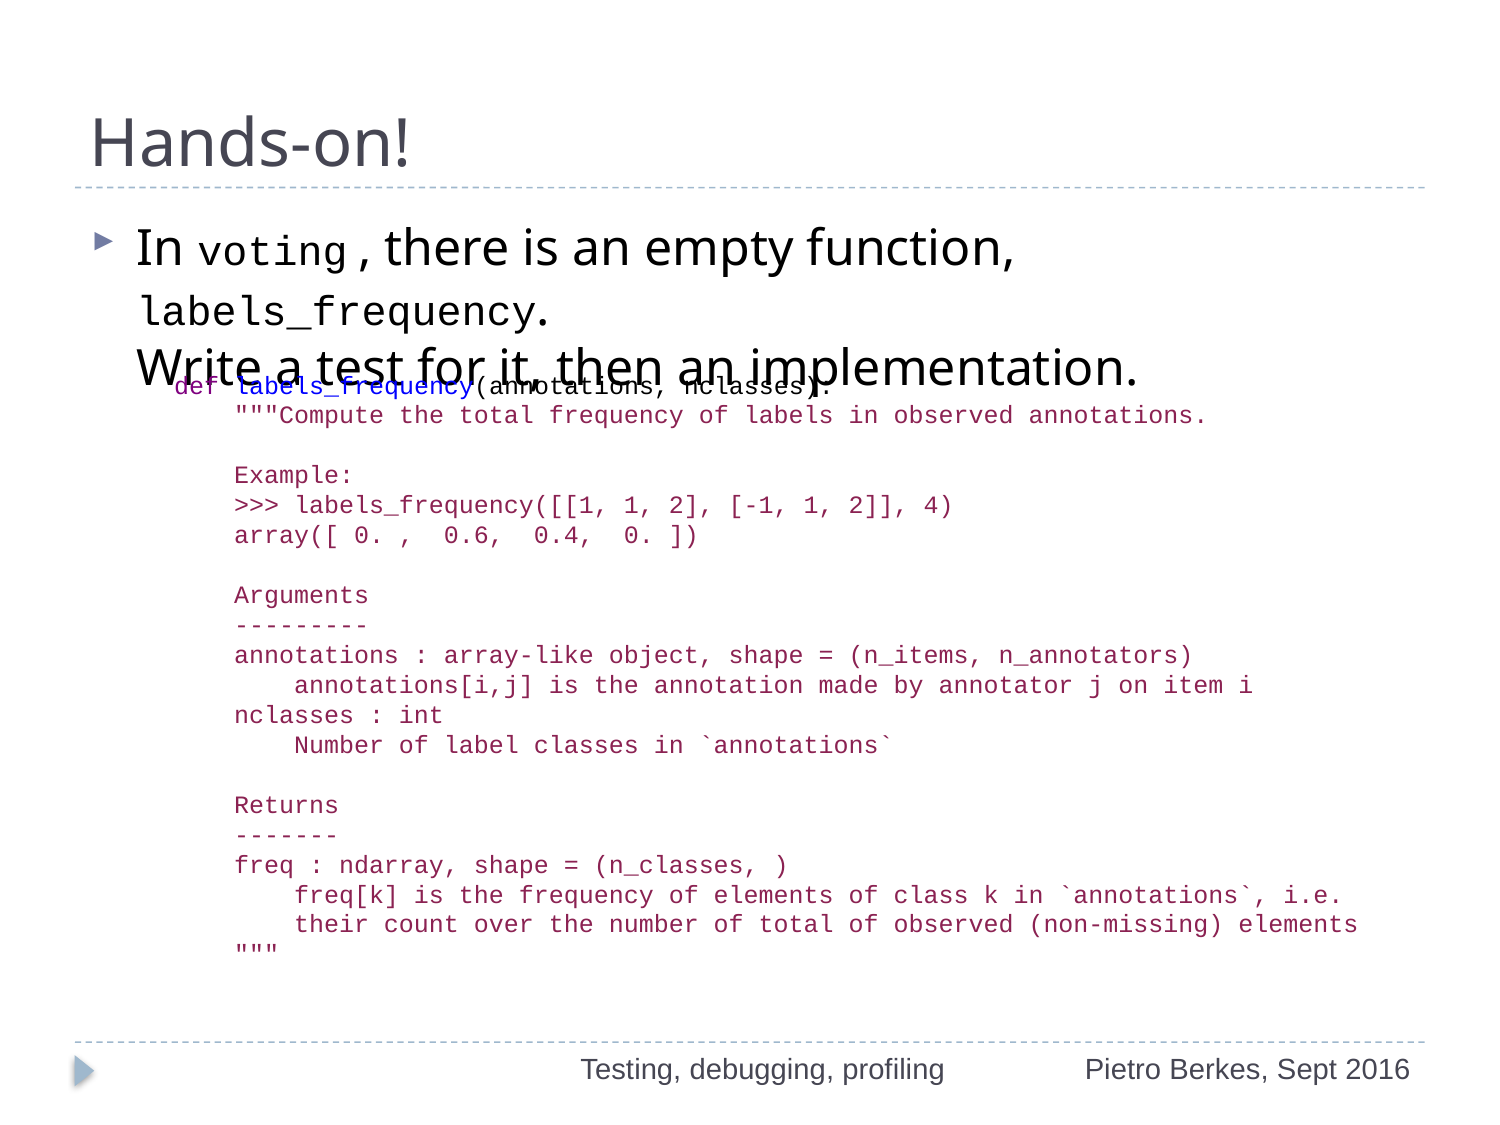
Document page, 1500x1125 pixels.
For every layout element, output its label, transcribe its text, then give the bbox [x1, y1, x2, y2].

list In voting , there is an empty function, labels_frequency. Write a test for it, then an implementation. [76, 208, 1427, 1019]
title Hands-on! [75, 24, 1425, 188]
footer Testing, debugging, profiling [475, 1042, 1051, 1103]
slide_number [1051, 1042, 1426, 1103]
text_box def labels_frequency(annotations, nclasses): """Compute the total frequency of labels in observed annotations. Example: >>> labels_frequency([[1, 1, 2], [-1, 1, 2]], 4) array([ 0. , 0.6, 0.4, 0. ]) Arguments --------- annotations : array-like object, shape = (n_items, n_annotators) annotations[i,j] is the annotation made by annotator j on item i nclasses : int Number of label classes in `annotations` Returns ------- freq : ndarray, shape = (n_classes, ) freq[k] is the frequency of elements of class k in `annotations`, i.e. their count over the number of total of observed (non-missing) elements """ [159, 361, 1388, 1006]
